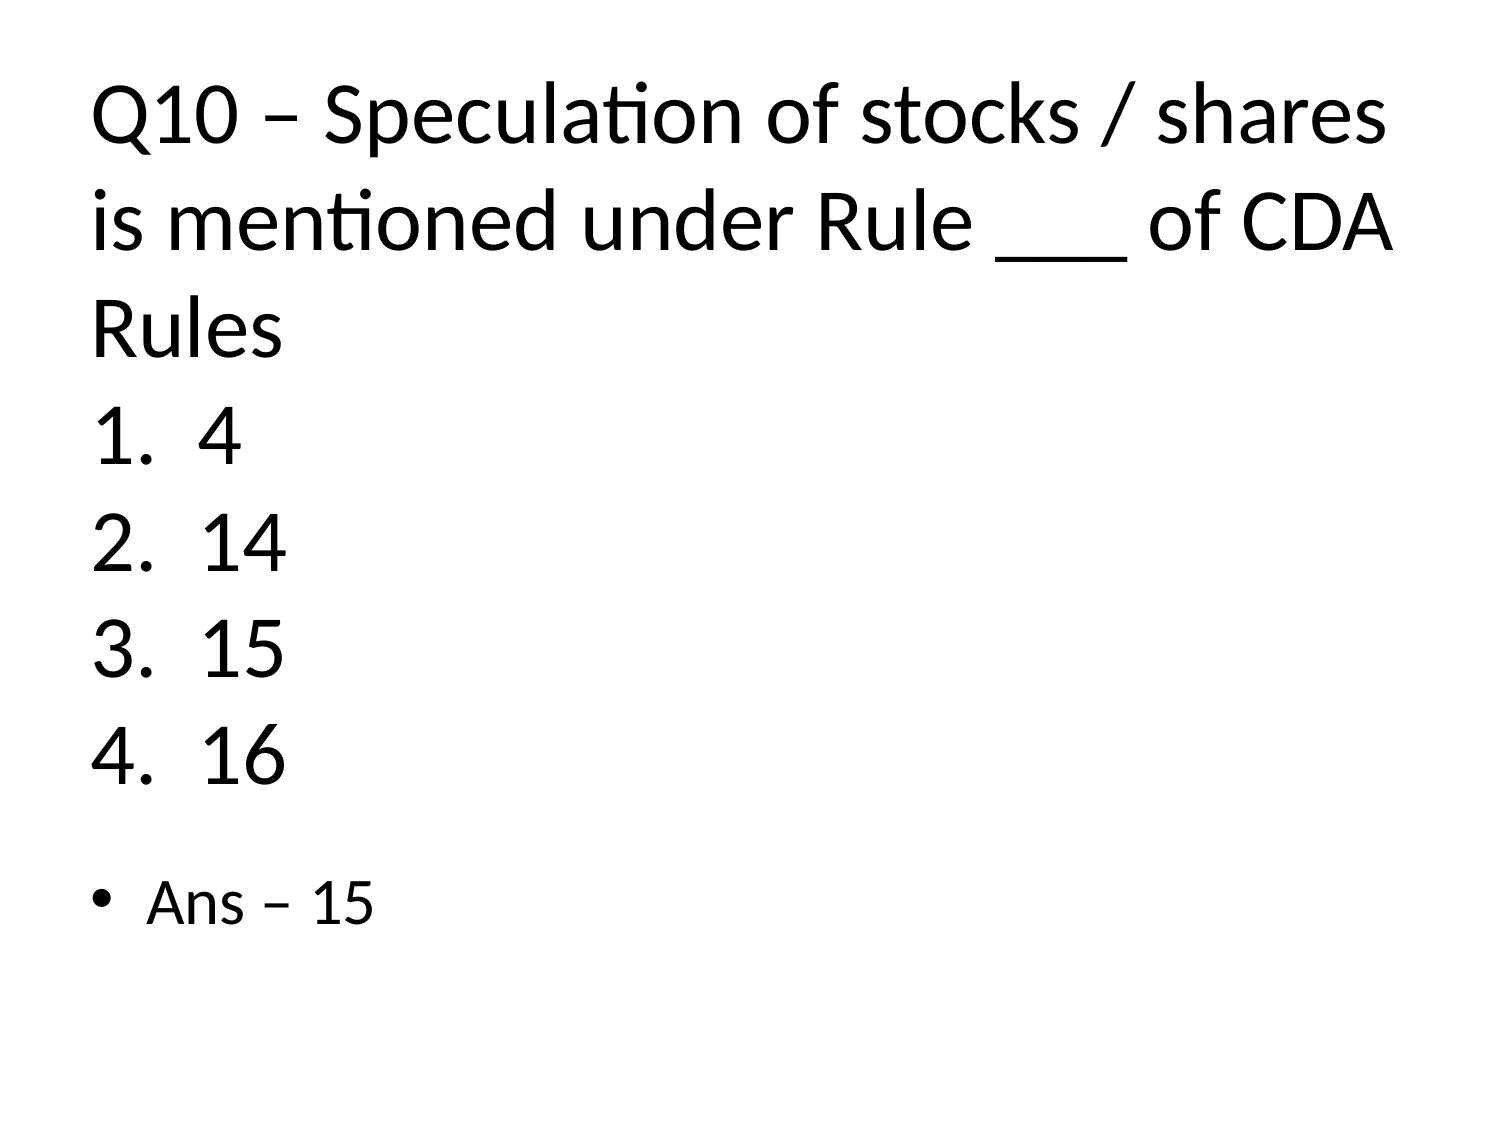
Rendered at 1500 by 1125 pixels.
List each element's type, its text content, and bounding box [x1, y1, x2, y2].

title Q10 – Speculation of stocks / shares is mentioned under Rule ___ of CDA Rules 1. 4 2. 14 3. 15 4. 16 [75, 45, 1425, 813]
list Ans – 15 [75, 849, 1425, 1005]
